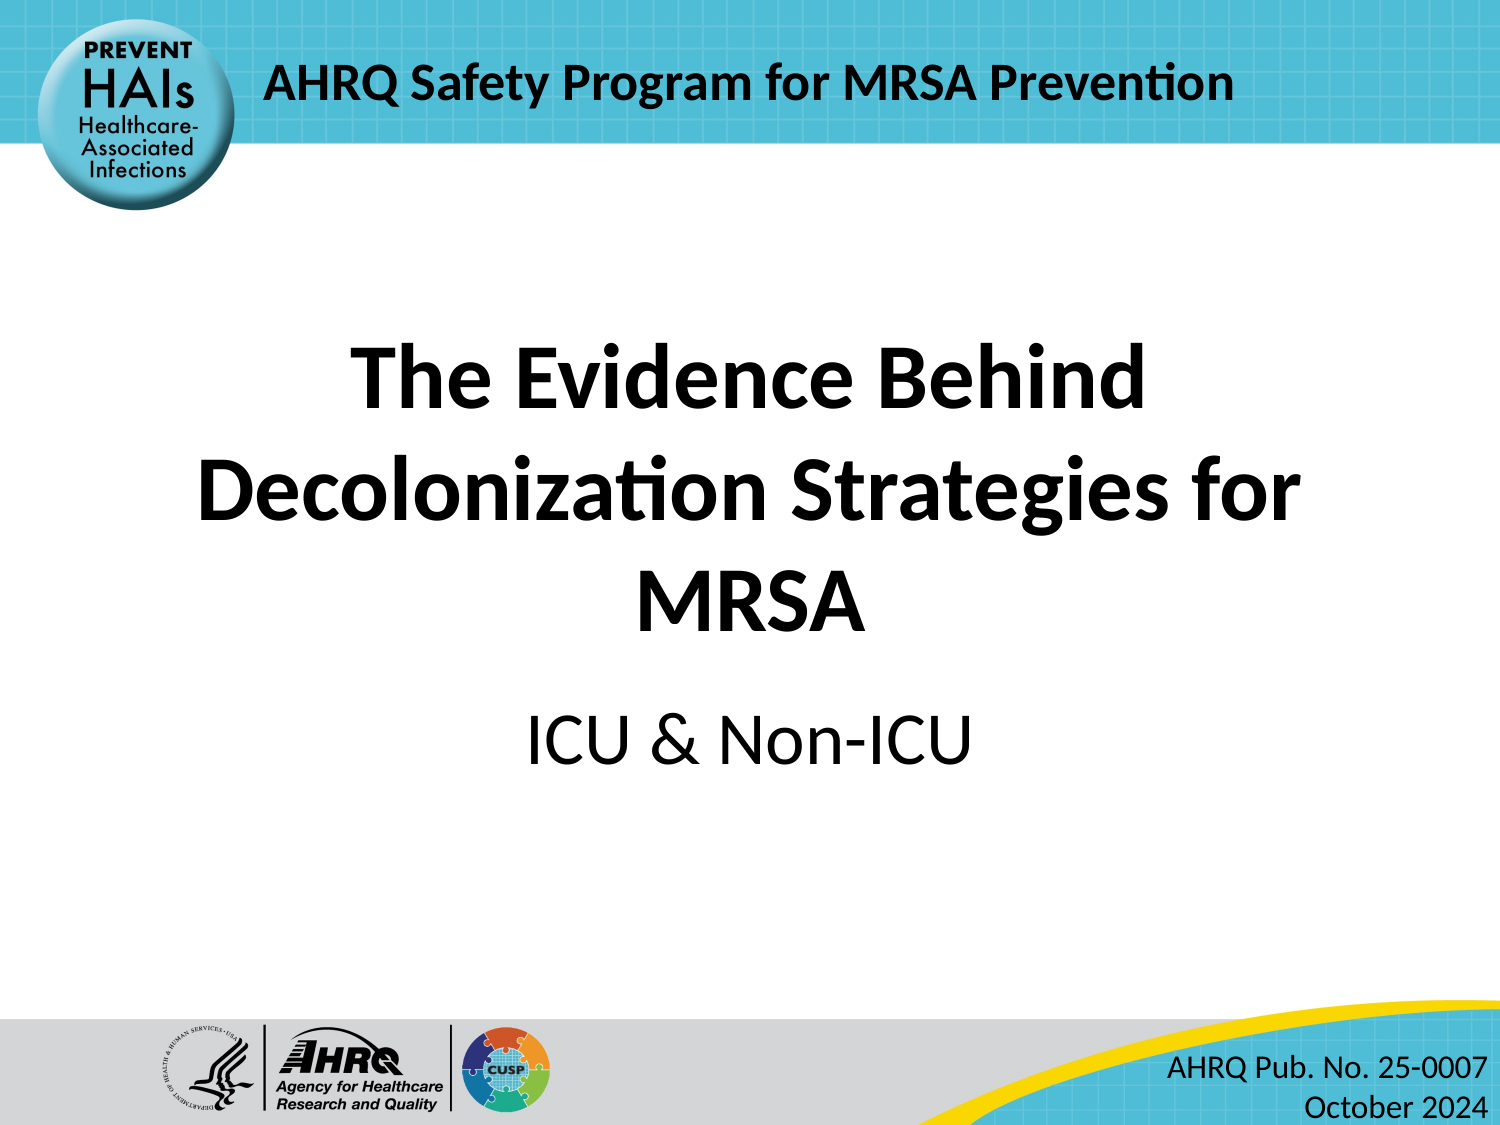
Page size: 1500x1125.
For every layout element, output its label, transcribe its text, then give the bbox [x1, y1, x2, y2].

list The Evidence Behind Decolonization Strategies for MRSA [172, 306, 1328, 660]
picture [0, 0, 1500, 1125]
text_box AHRQ Pub. No. 25-0007 October 2024 [1146, 1038, 1500, 1125]
title AHRQ Safety Program for MRSA Prevention [225, 0, 1275, 150]
list ICU & Non-ICU [172, 681, 1328, 847]
